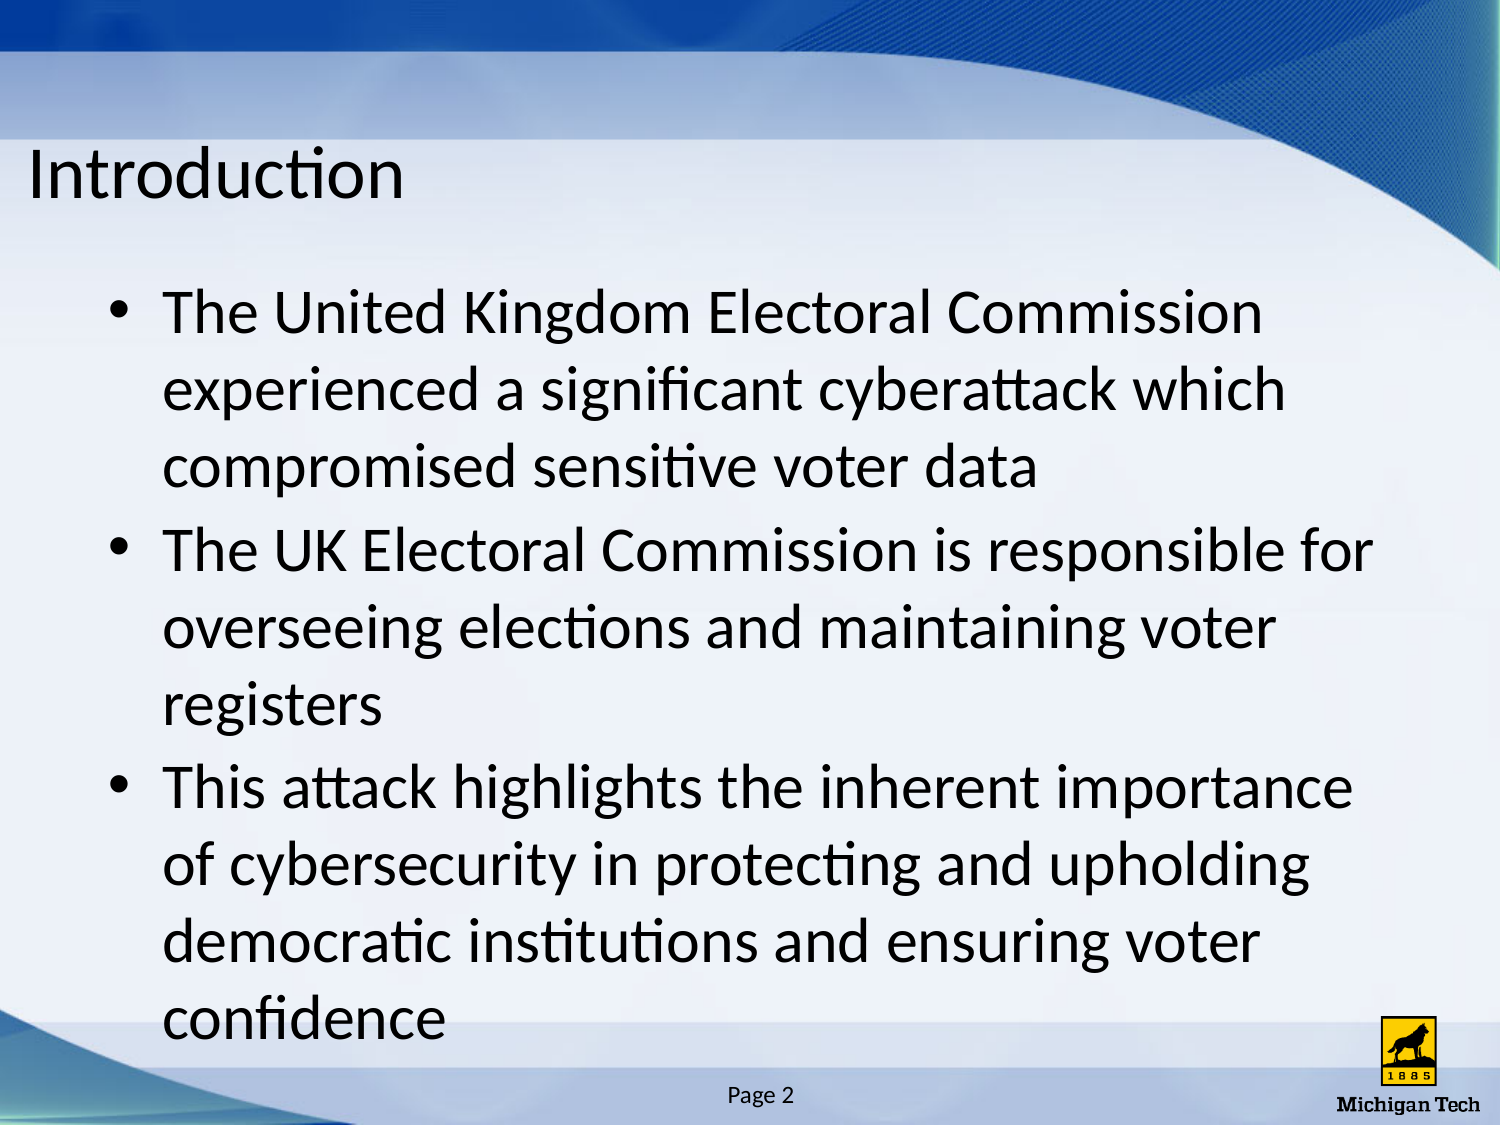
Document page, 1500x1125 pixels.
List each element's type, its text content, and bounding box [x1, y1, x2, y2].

list The United Kingdom Electoral Commission experienced a significant cyberattack which compromised sensitive voter data The UK Electoral Commission is responsible for overseeing elections and maintaining voter registers This attack highlights the inherent importance of cybersecurity in protecting and upholding democratic institutions and ensuring voter confidence [75, 262, 1425, 1063]
picture [0, 0, 1500, 1125]
title Introduction [12, 75, 1263, 263]
